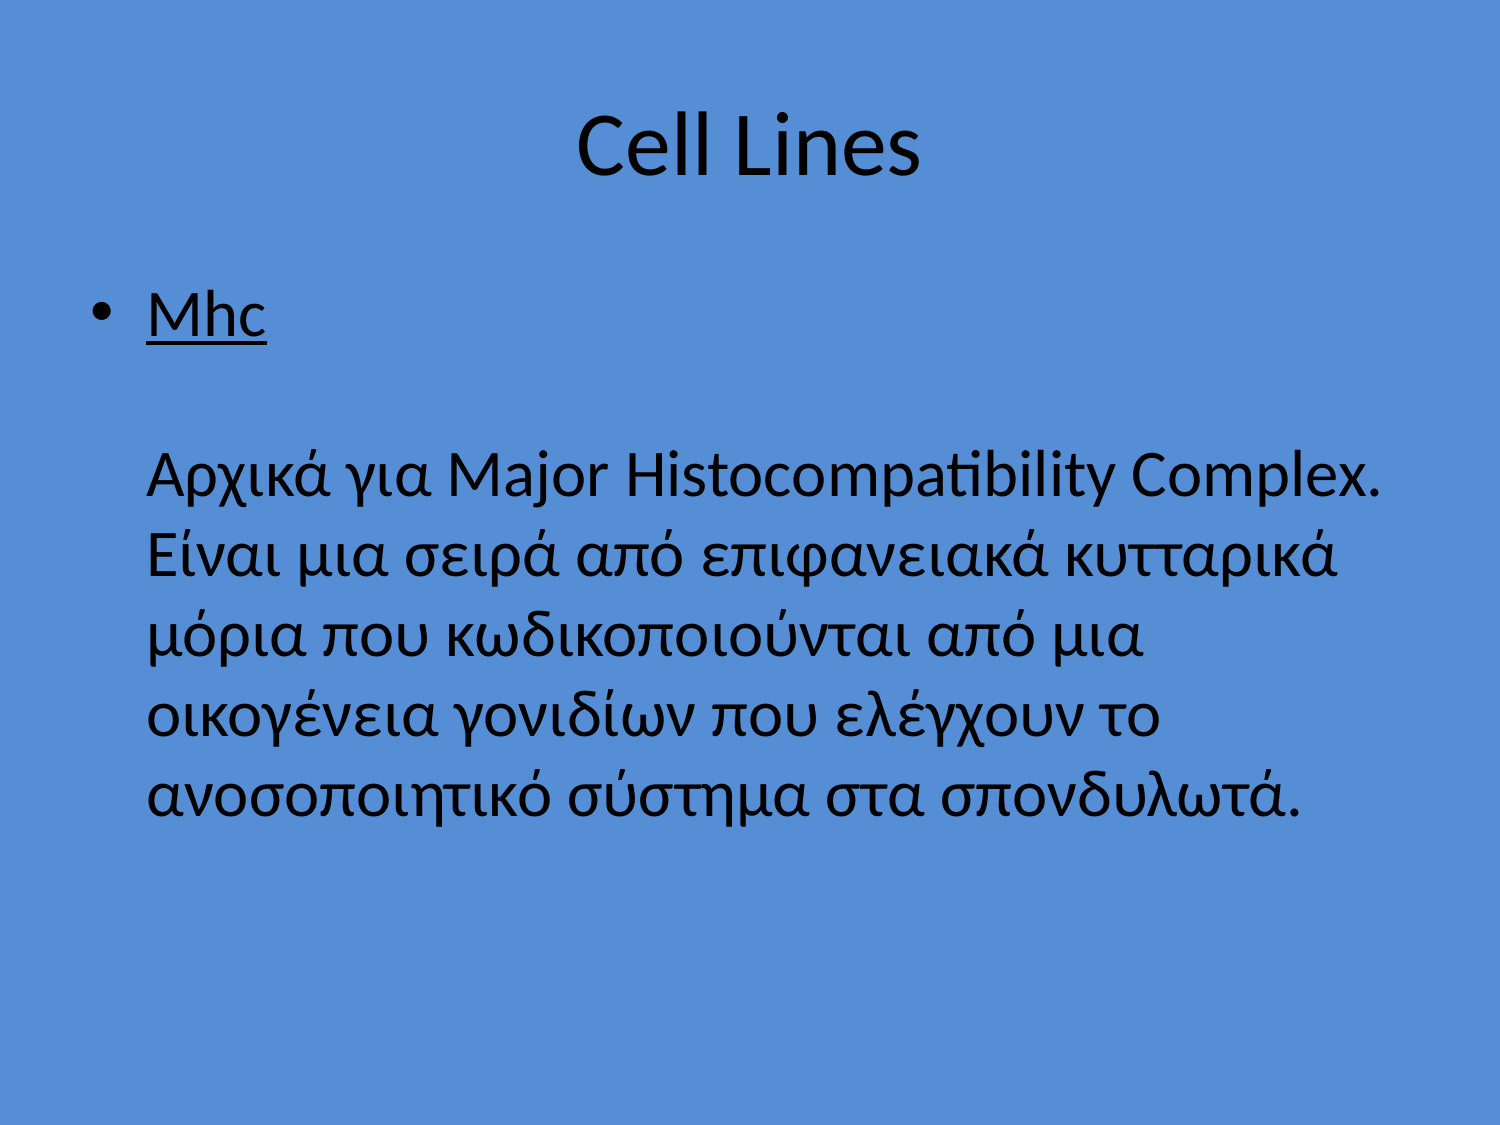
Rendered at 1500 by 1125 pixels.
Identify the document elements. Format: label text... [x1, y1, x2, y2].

title Cell Lines [75, 45, 1425, 233]
list Mhc Αρχικά για Major Histocompatibility Complex. Είναι μια σειρά από επιφανειακά κυτταρικά μόρια που κωδικοποιούνται από μια οικογένεια γονιδίων που ελέγχουν το ανοσοποιητικό σύστημα στα σπονδυλωτά. [75, 262, 1425, 1005]
